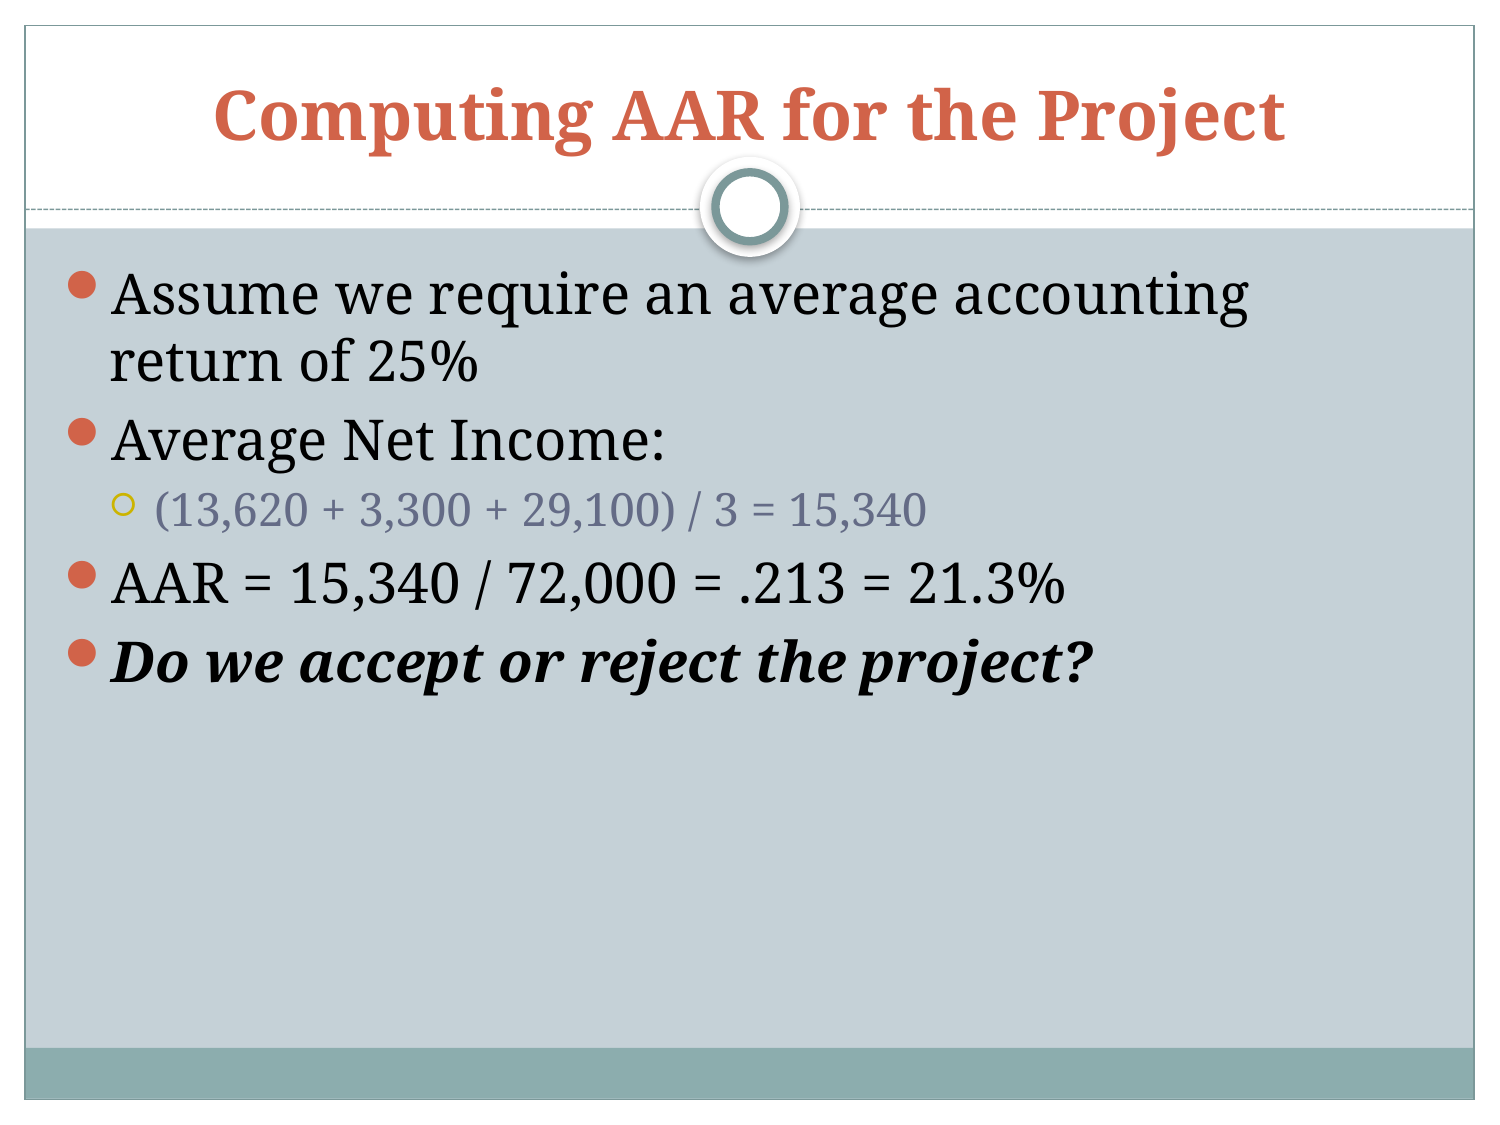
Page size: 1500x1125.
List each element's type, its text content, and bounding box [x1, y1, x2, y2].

title Computing AAR for the Project [49, 37, 1450, 162]
list Assume we require an average accounting return of 25% Average Net Income: (13,620 + 3,300 + 29,100) / 3 = 15,340 AAR = 15,340 / 72,000 = .213 = 21.3% Do we accept or reject the project? [49, 250, 1445, 1001]
